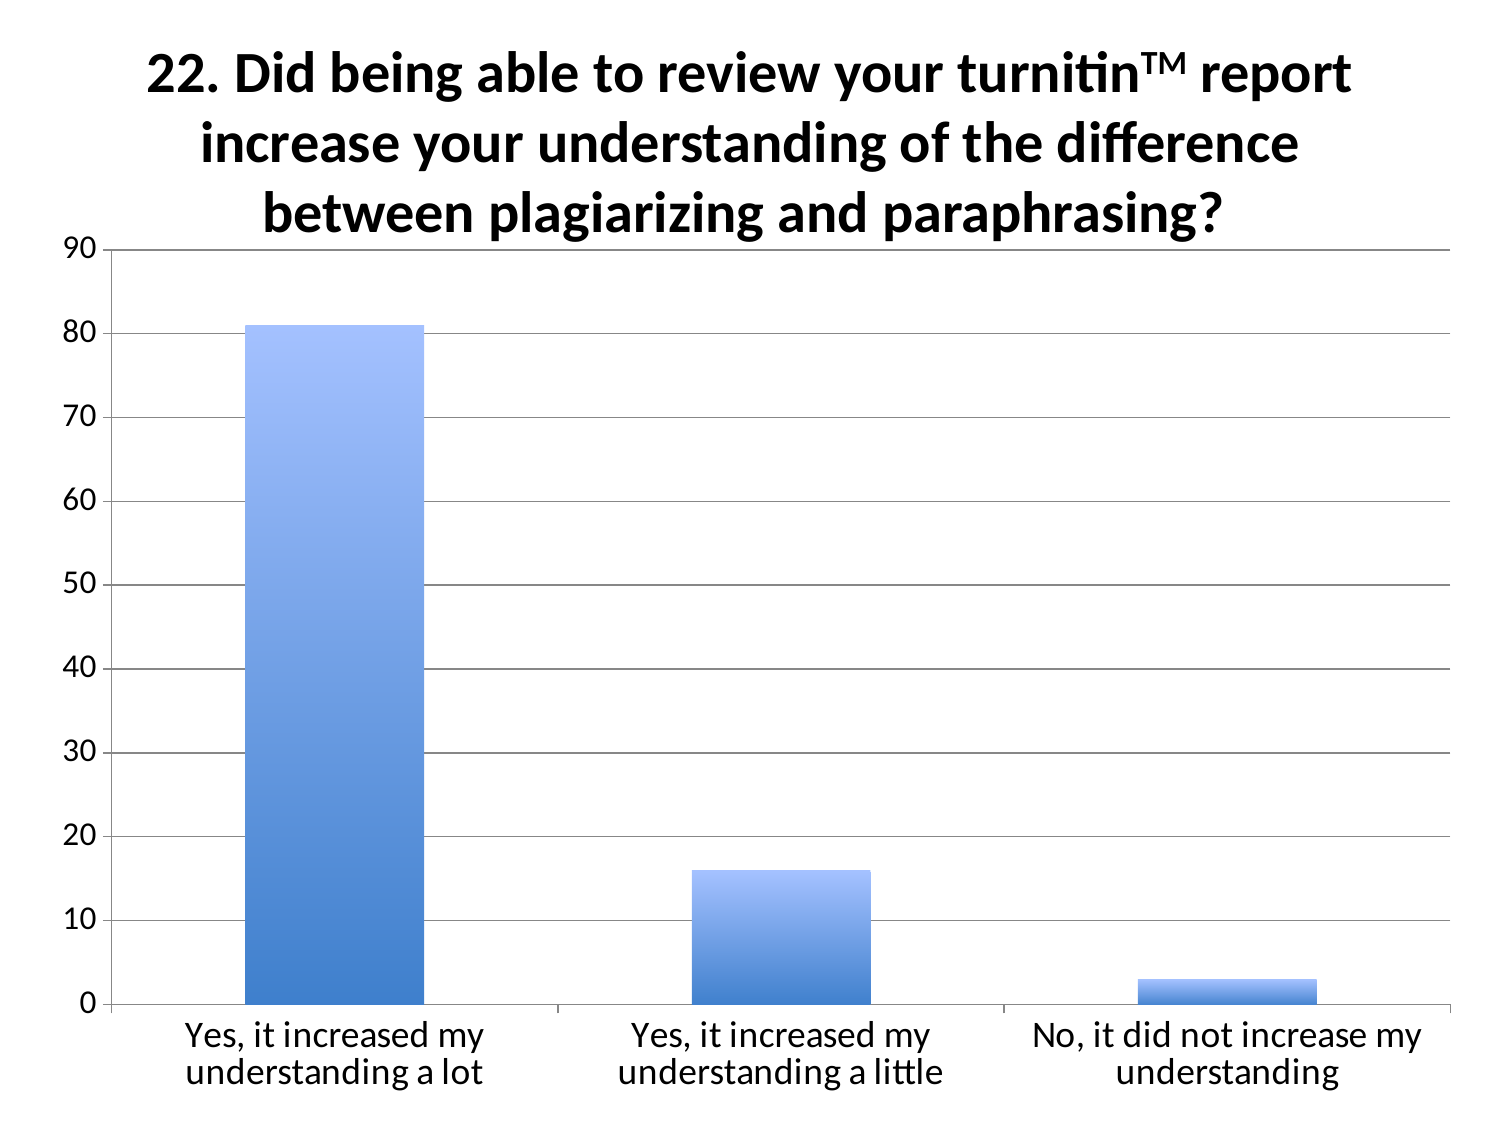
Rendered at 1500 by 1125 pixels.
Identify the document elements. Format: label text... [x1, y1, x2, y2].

chart [33, 215, 1480, 1113]
title 22. Did being able to review your turnitinTM report increase your understanding of the difference between plagiarizing and paraphrasing? [75, 45, 1425, 212]
